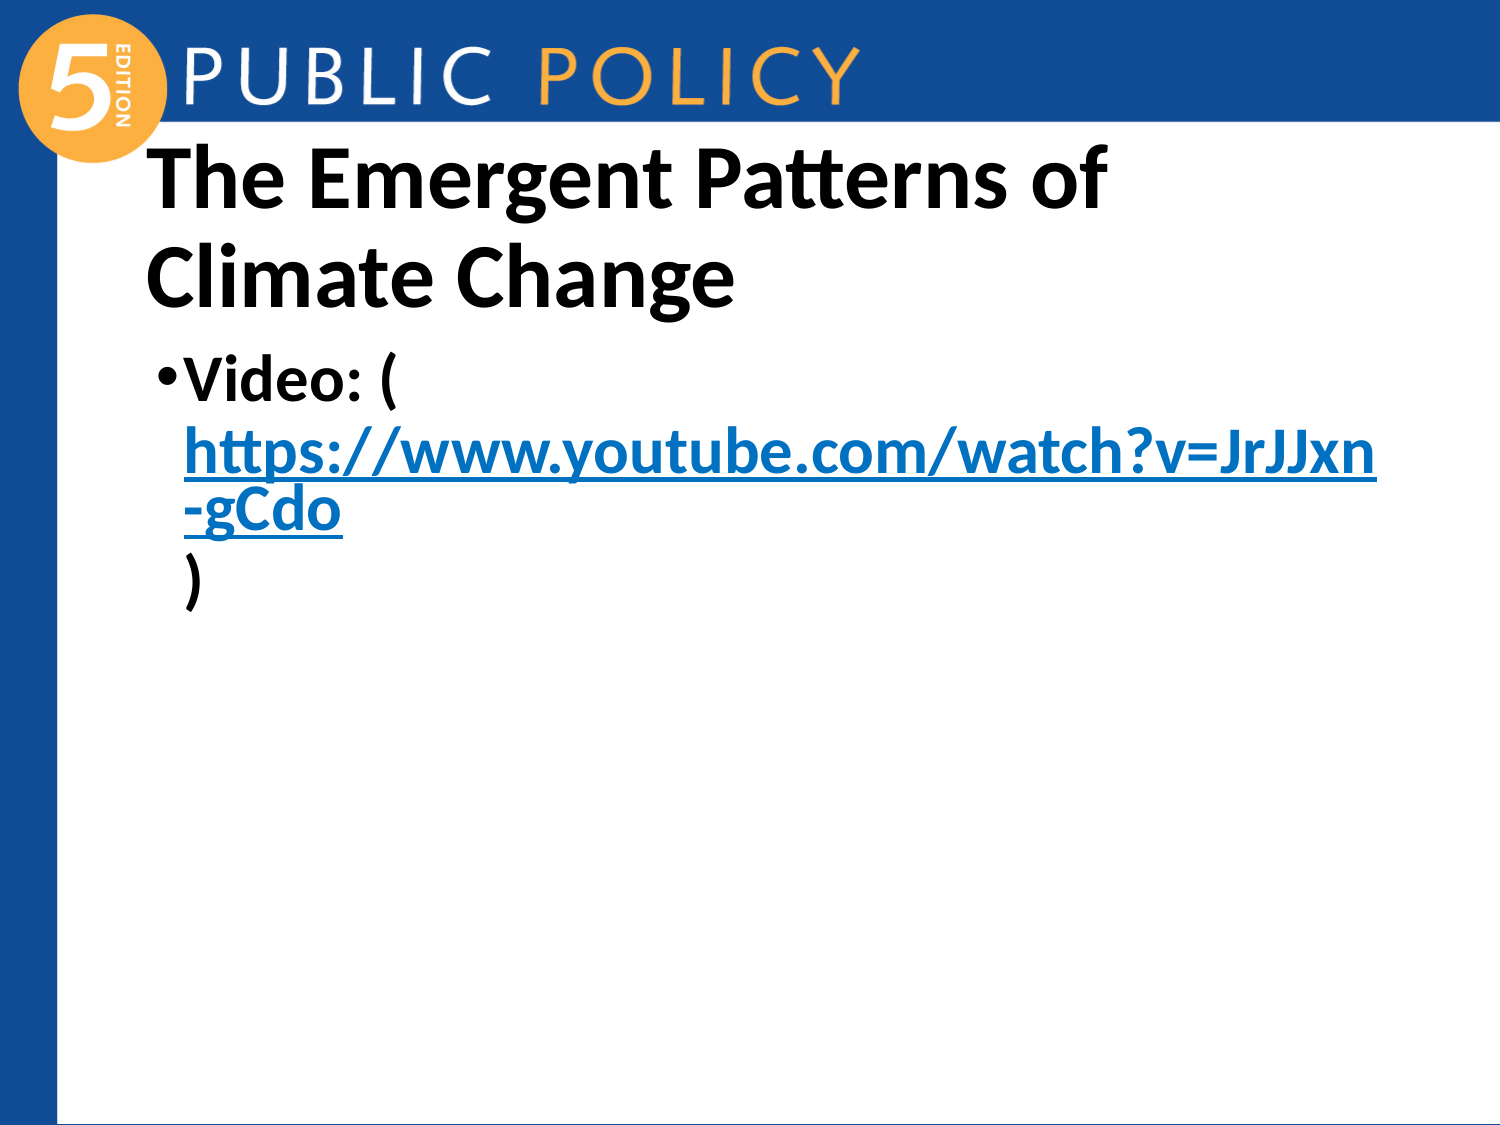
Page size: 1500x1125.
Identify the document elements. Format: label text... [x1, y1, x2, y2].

title The Emergent Patterns of Climate Change [131, 120, 1426, 338]
picture [0, 0, 1500, 1125]
list Video: (https://www.youtube.com/watch?v=JrJJxn-gCdo) [140, 336, 1400, 1050]
